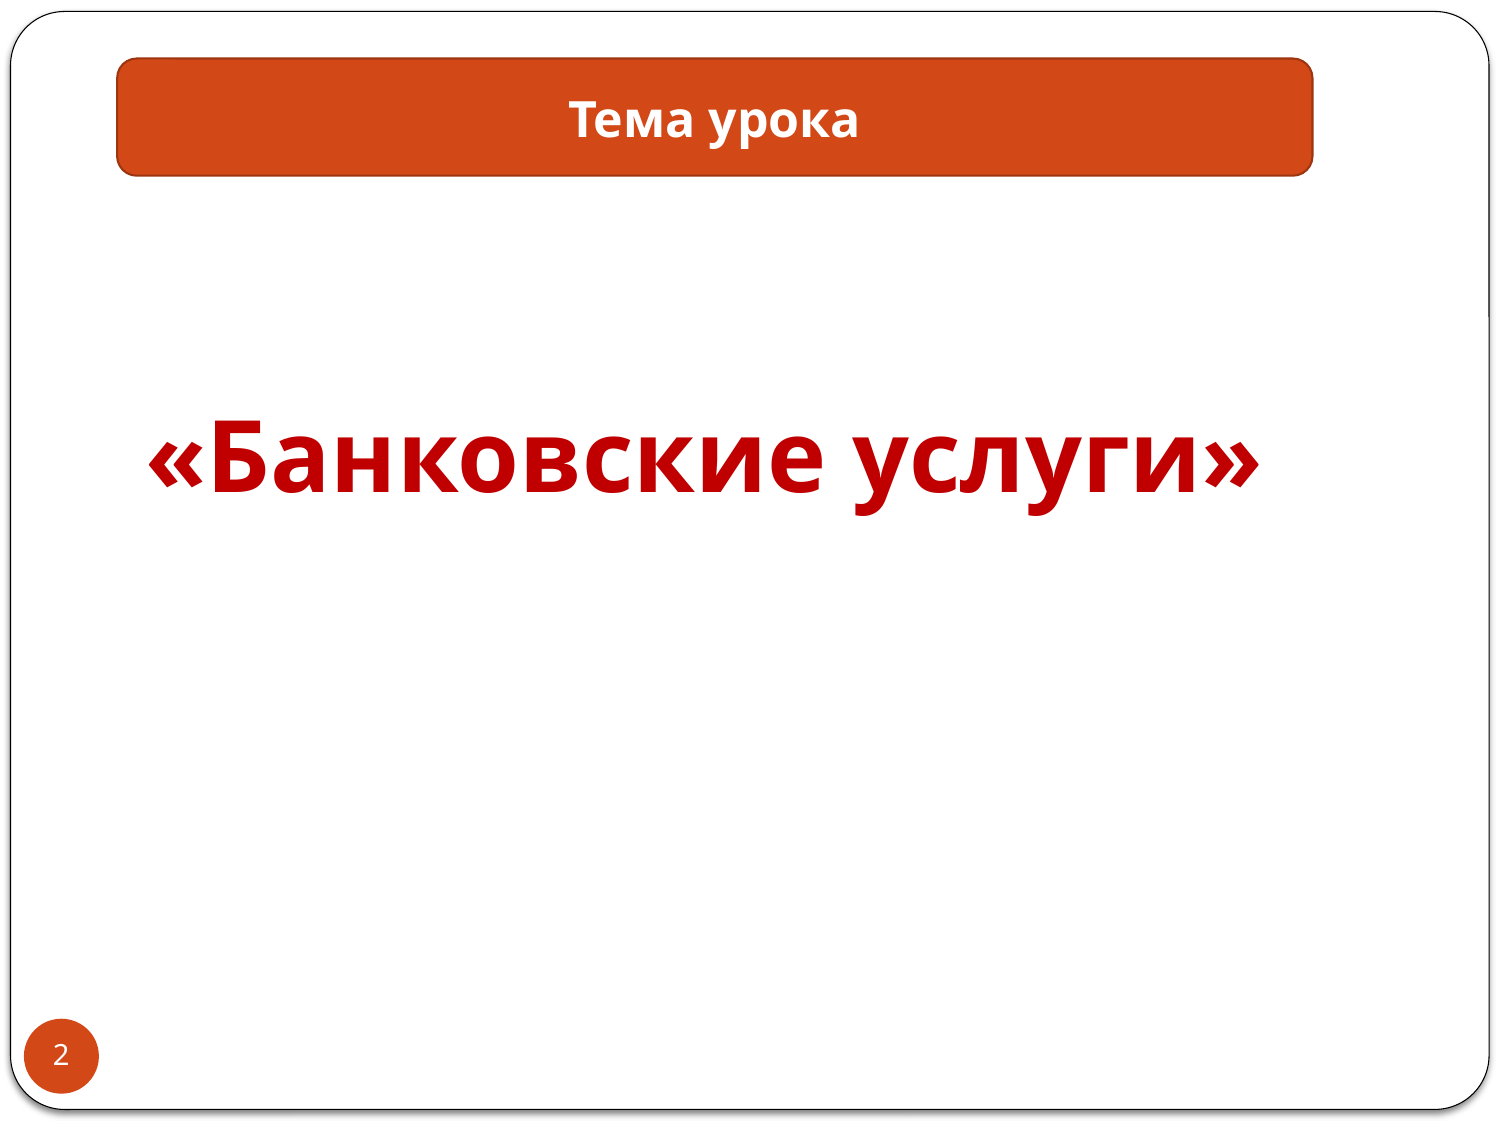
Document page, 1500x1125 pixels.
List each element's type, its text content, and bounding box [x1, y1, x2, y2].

list «Банковские услуги» [4, 385, 1406, 1125]
slide_number 2 [23, 1018, 99, 1094]
text_box Тема урока [116, 57, 1314, 177]
